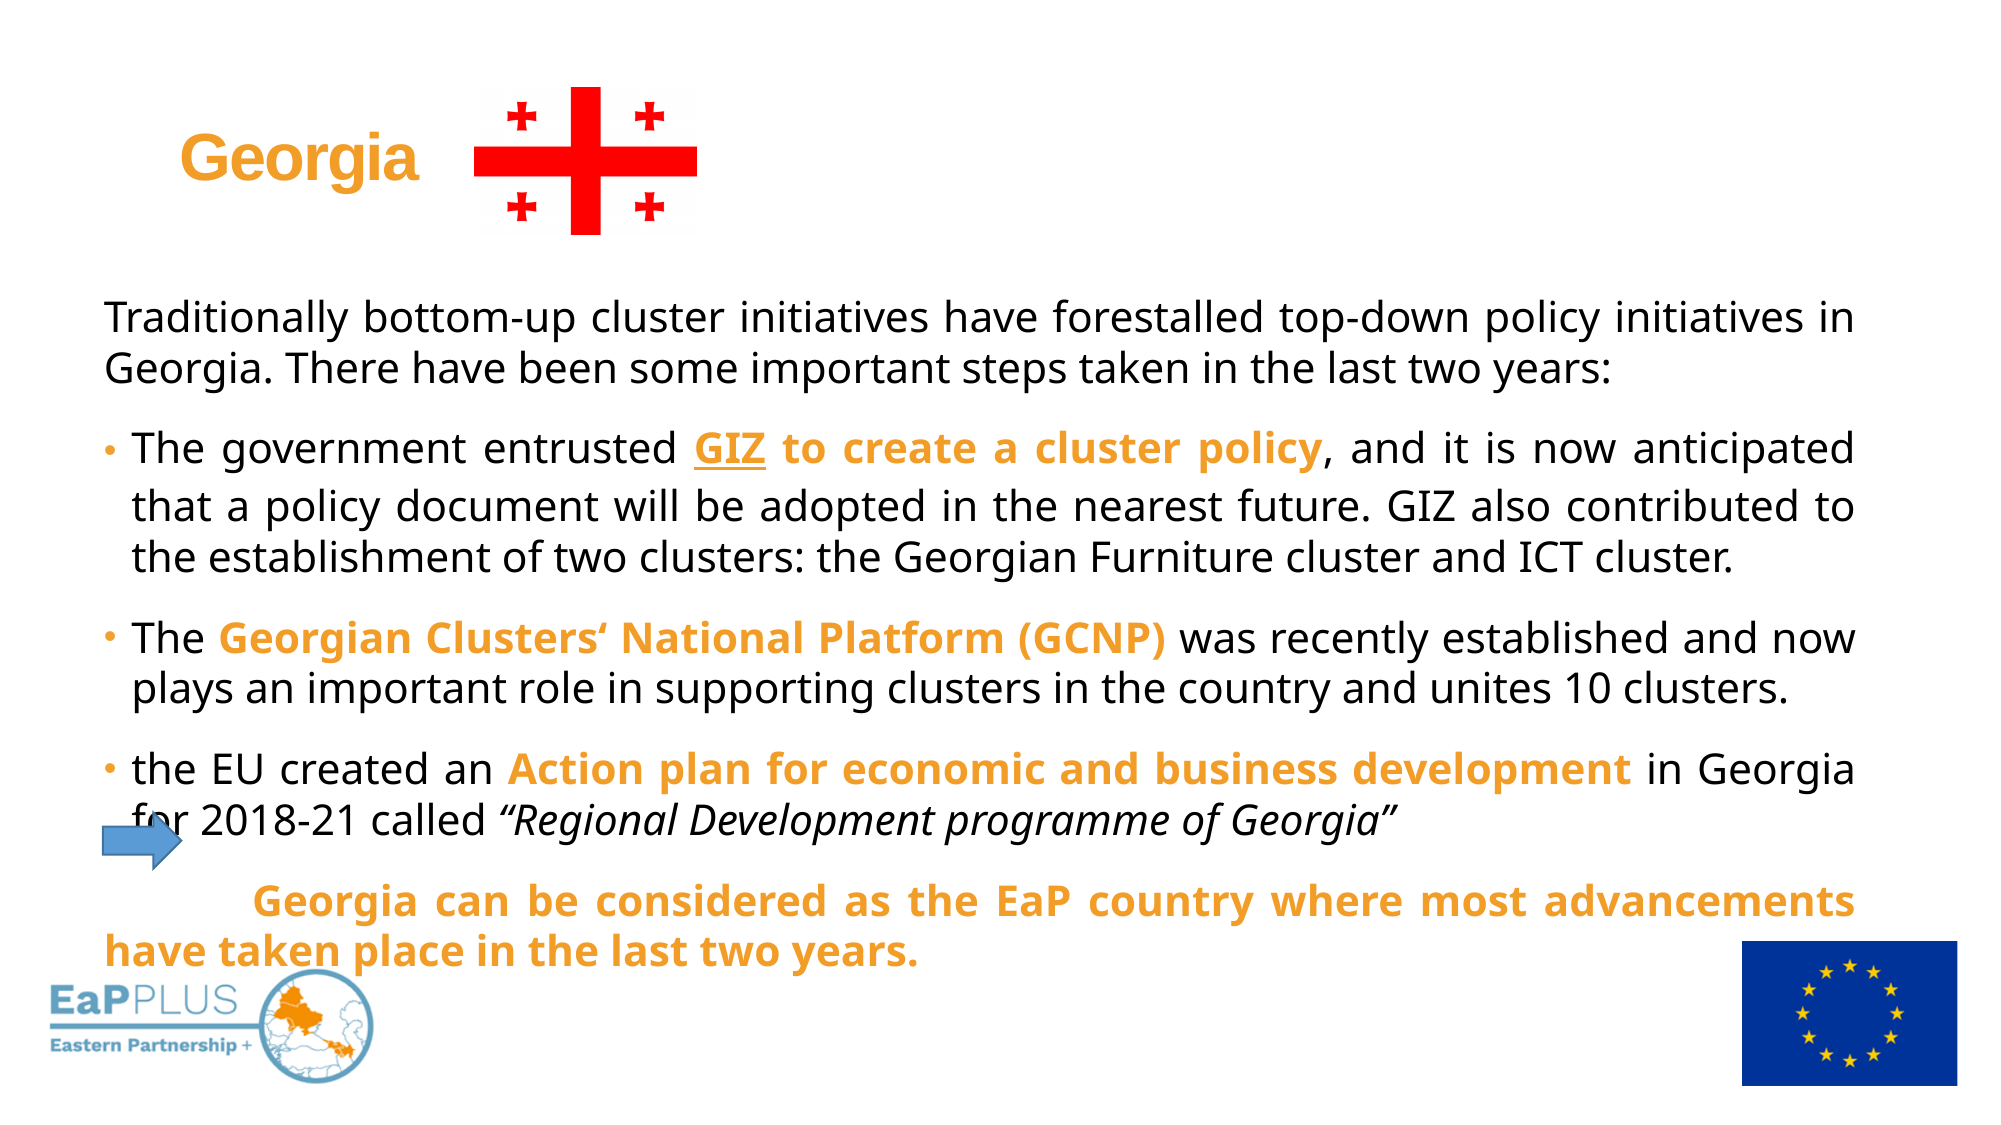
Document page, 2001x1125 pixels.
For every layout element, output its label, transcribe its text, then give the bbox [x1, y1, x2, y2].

picture [0, 921, 423, 1125]
text_box [101, 810, 183, 872]
text_box Georgia [164, 72, 1921, 235]
picture [474, 87, 697, 235]
picture [1742, 941, 1958, 1086]
text_box Traditionally bottom-up cluster initiatives have forestalled top-down policy initiatives in Georgia. There have been some important steps taken in the last two years: The government entrusted GIZ to create a cluster policy, and it is now anticipated that a policy document will be adopted in the nearest future. GIZ also contributed to the establishment of two clusters: the Georgian Furniture cluster and ICT cluster. The Georgian Clusters‘ National Platform (GCNP) was recently established and now plays an important role in supporting clusters in the country and unites 10 clusters. the EU created an Action plan for economic and business development in Georgia for 2018-21 called “Regional Development programme of Georgia” Georgia can be considered as the EaP country where most advancements have taken place in the last two years. [88, 282, 1872, 996]
